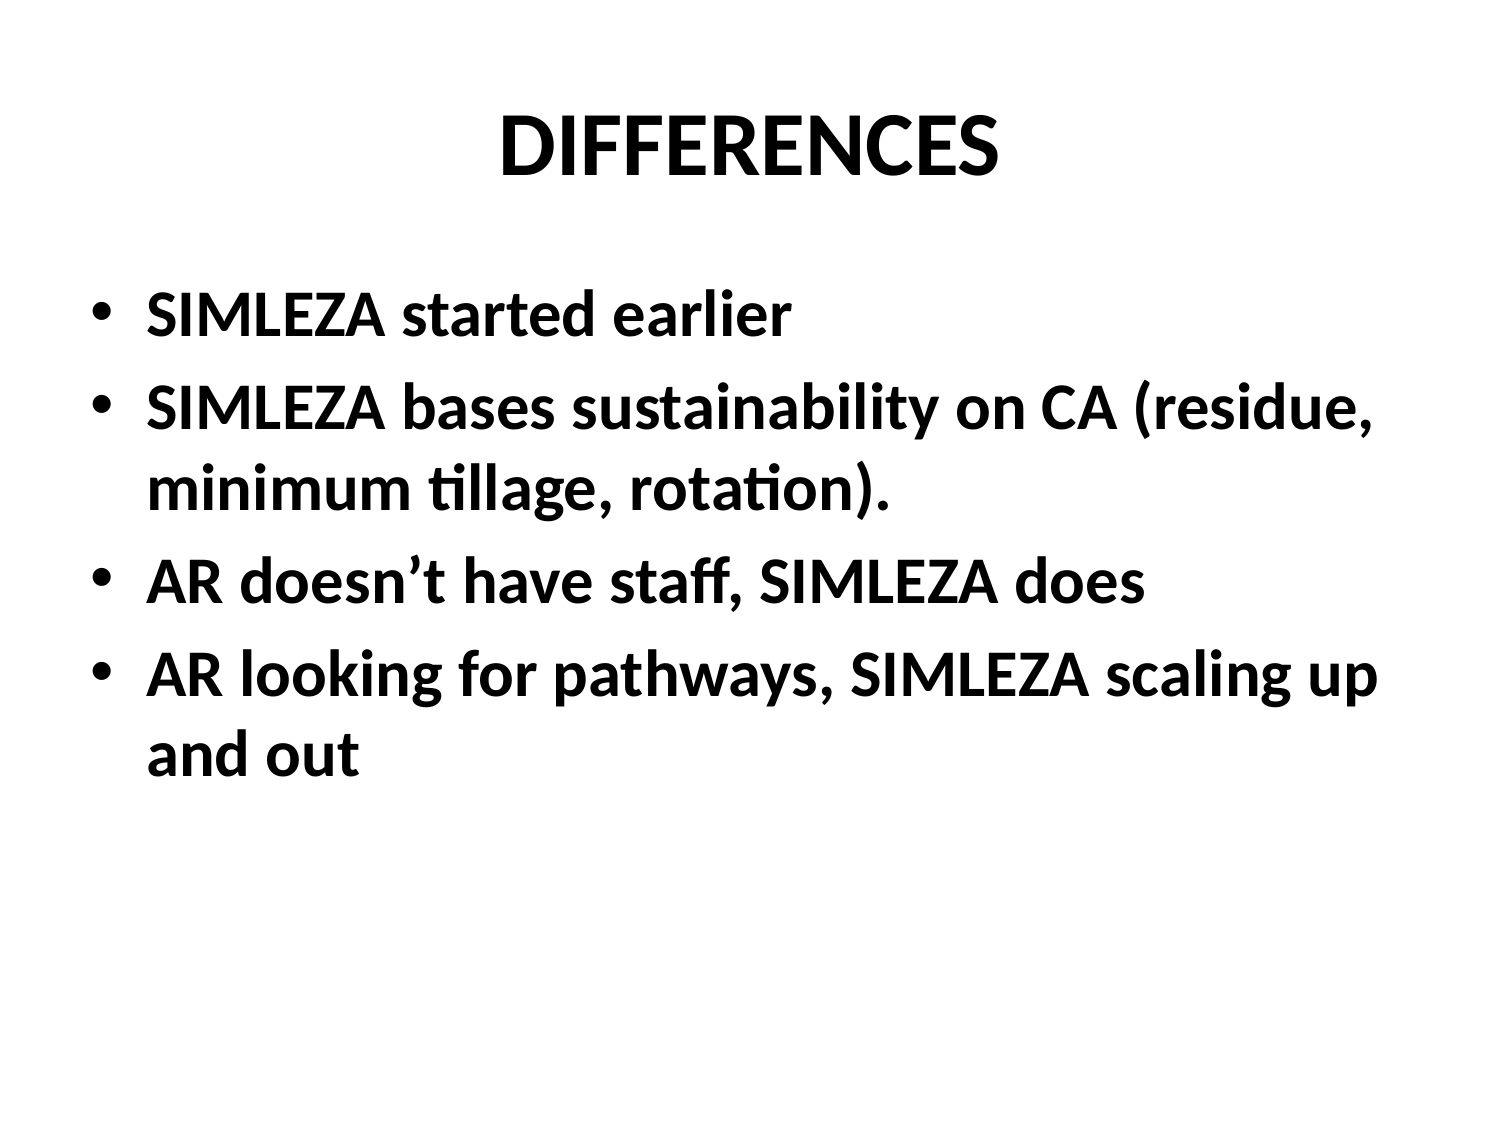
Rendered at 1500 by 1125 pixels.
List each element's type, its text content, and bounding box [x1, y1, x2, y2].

list SIMLEZA started earlier SIMLEZA bases sustainability on CA (residue, minimum tillage, rotation). AR doesn’t have staff, SIMLEZA does AR looking for pathways, SIMLEZA scaling up and out [75, 262, 1425, 1005]
title DIFFERENCES [75, 45, 1425, 233]
